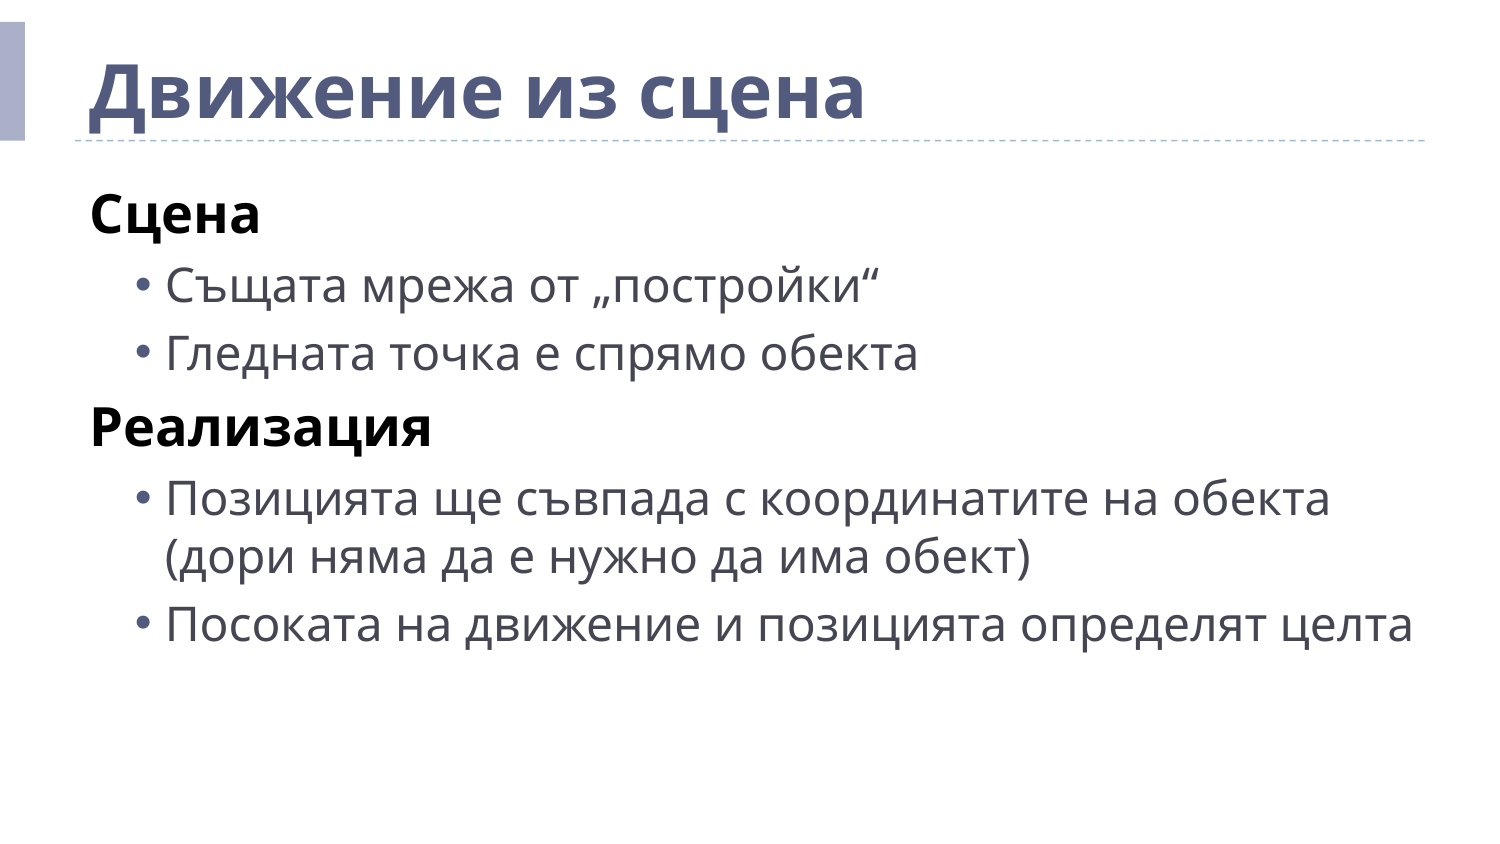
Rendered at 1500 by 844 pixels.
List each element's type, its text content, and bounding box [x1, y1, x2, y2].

list Сцена Същата мрежа от „постройки“ Гледната точка е спрямо обекта Реализация Позицията ще съвпада с координатите на обекта (дори няма да е нужно да има обект) Посоката на движение и позицията определят целта [75, 171, 1475, 835]
title Движение из сцена [75, 18, 1475, 141]
